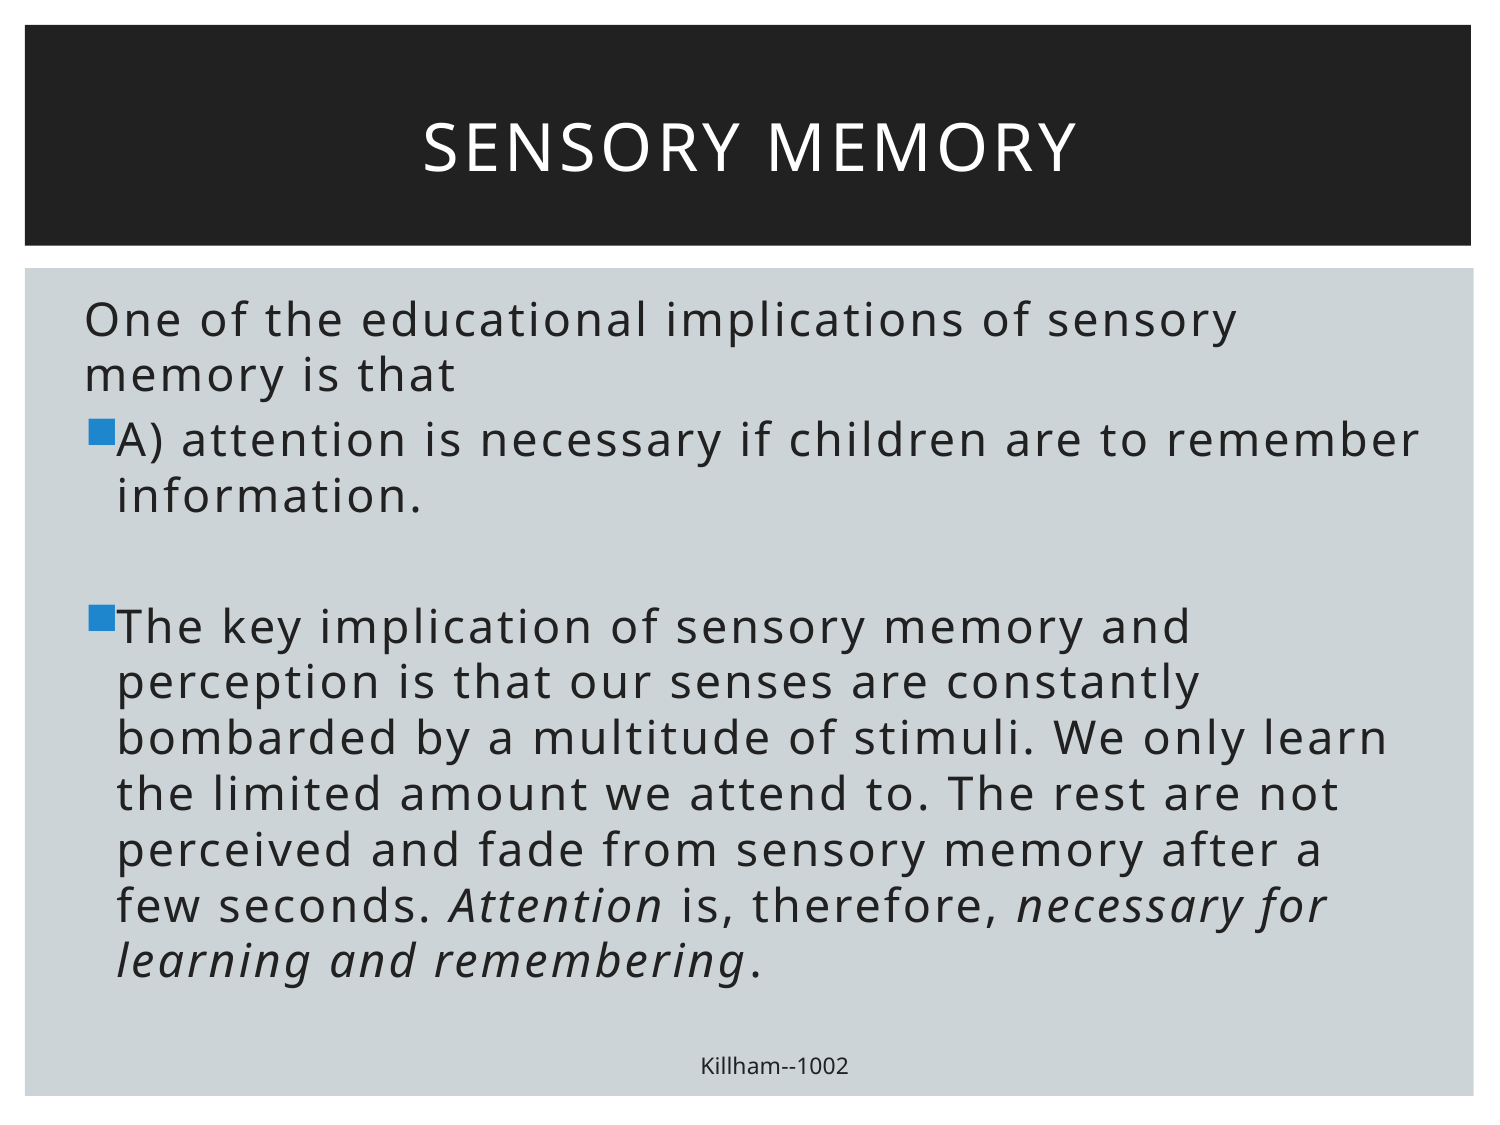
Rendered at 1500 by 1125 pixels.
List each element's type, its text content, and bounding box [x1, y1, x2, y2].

list One of the educational implications of sensory memory is that A) attention is necessary if children are to remember information. The key implication of sensory memory and perception is that our senses are constantly bombarded by a multitude of stimuli. We only learn the limited amount we attend to. The rest are not perceived and fade from sensory memory after a few seconds. Attention is, therefore, necessary for learning and remembering. [62, 281, 1442, 1005]
footer Killham--1002 [500, 1042, 1050, 1088]
title Sensory memory [62, 58, 1438, 232]
